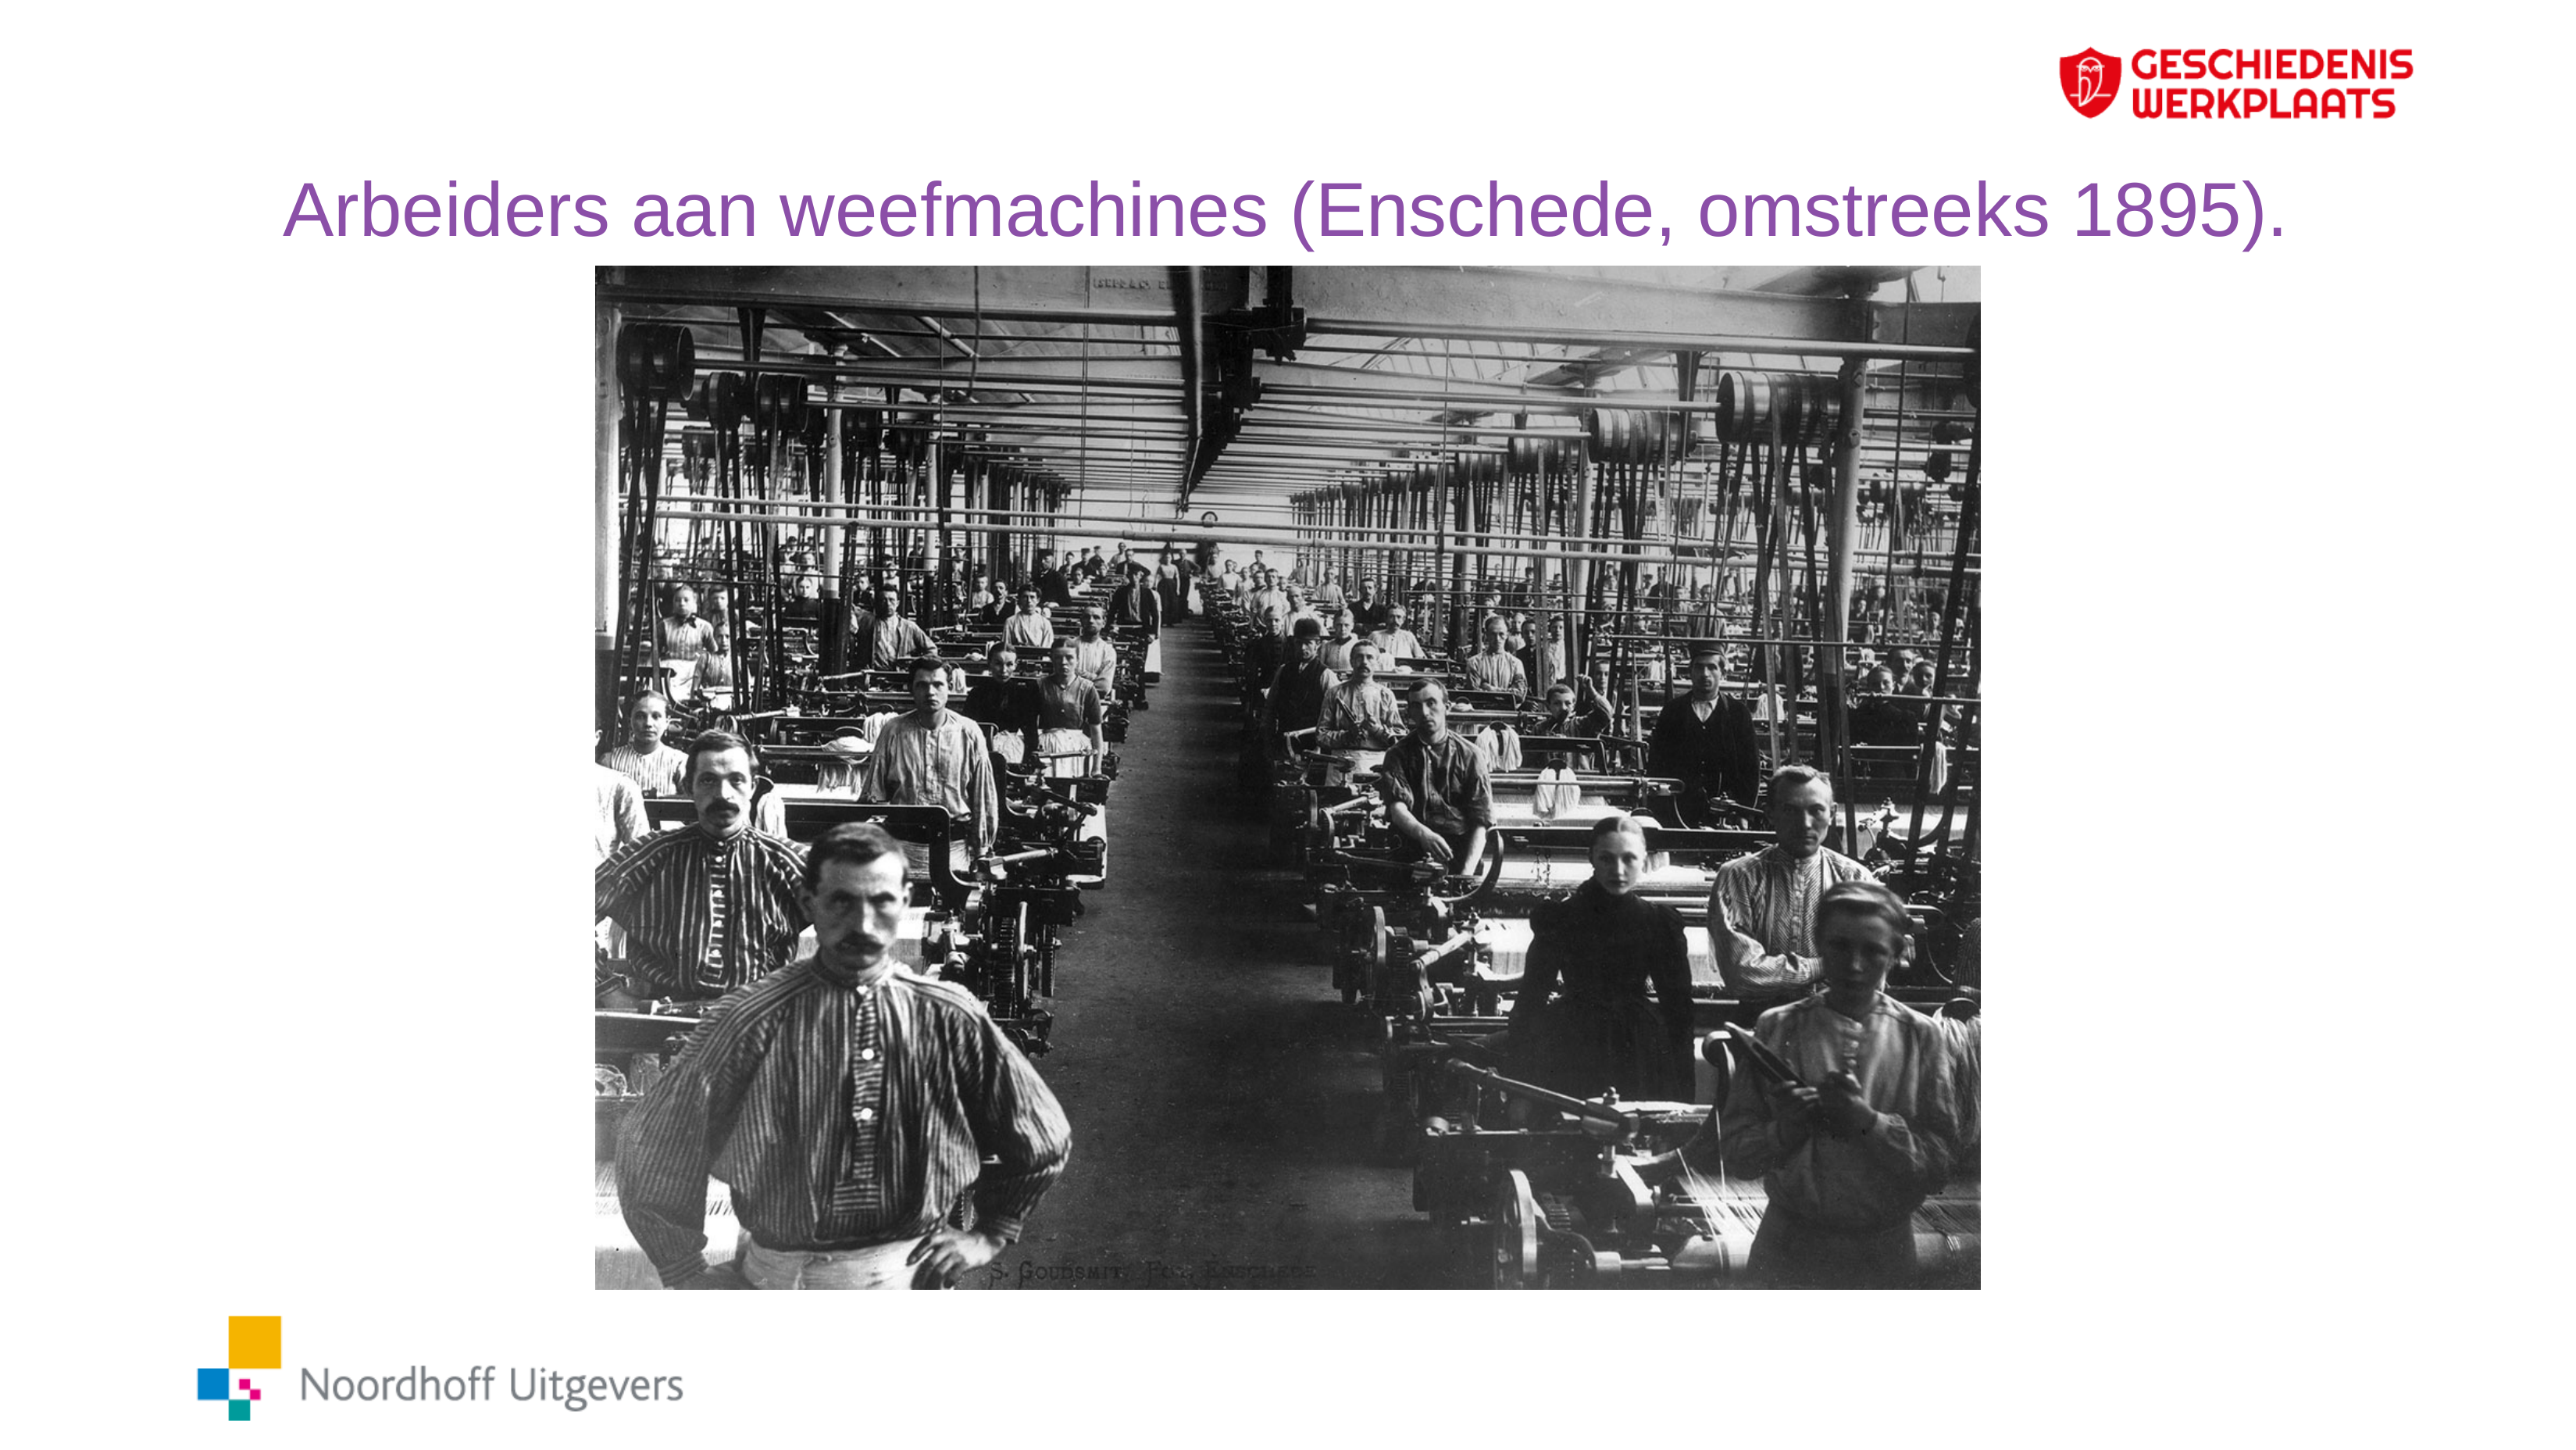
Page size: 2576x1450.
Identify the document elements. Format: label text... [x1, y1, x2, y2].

title Arbeiders aan weefmachines (Enschede, omstreeks 1895). [159, 159, 2416, 266]
picture [159, 266, 1981, 1449]
picture [1610, 0, 2576, 161]
